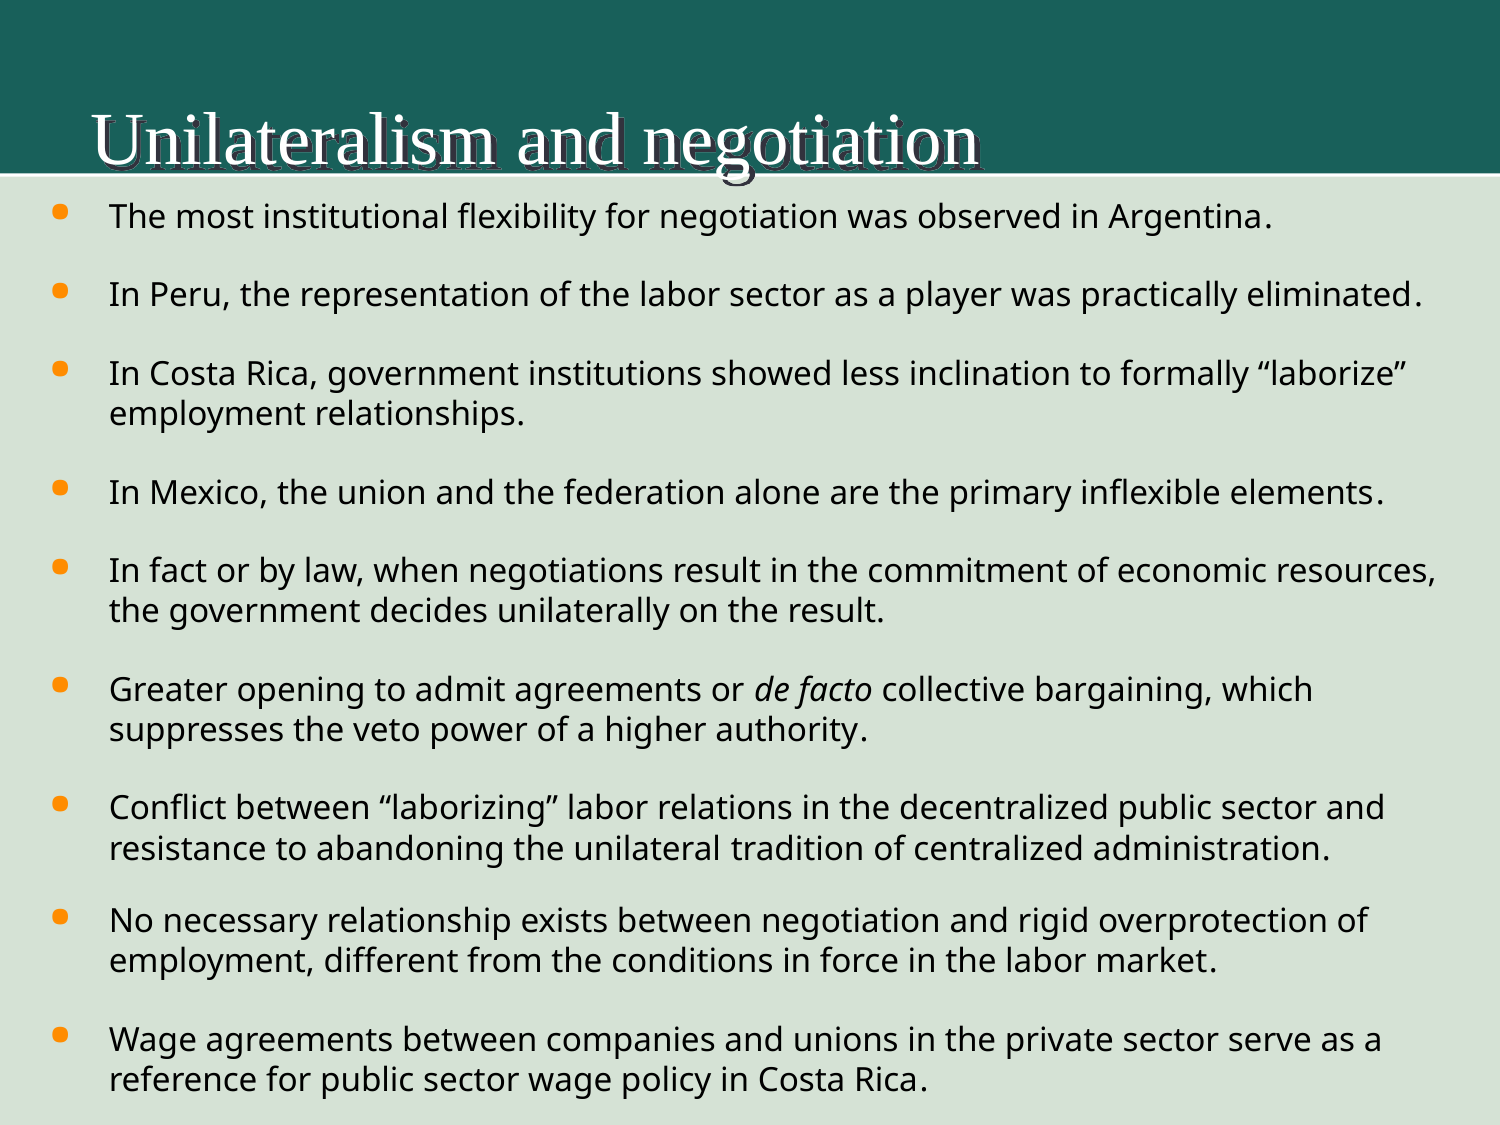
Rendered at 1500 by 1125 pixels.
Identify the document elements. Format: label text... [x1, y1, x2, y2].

title Unilateralism and negotiation [74, 0, 1438, 187]
list The most institutional flexibility for negotiation was observed in Argentina. In Peru, the representation of the labor sector as a player was practically eliminated. In Costa Rica, government institutions showed less inclination to formally “laborize” employment relationships. In Mexico, the union and the federation alone are the primary inflexible elements. In fact or by law, when negotiations result in the commitment of economic resources, the government decides unilaterally on the result. Greater opening to admit agreements or de facto collective bargaining, which suppresses the veto power of a higher authority. Conflict between “laborizing” labor relations in the decentralized public sector and resistance to abandoning the unilateral tradition of centralized administration. No necessary relationship exists between negotiation and rigid overprotection of employment, different from the conditions in force in the labor market. Wage agreements between companies and unions in the private sector serve as a reference for public sector wage policy in Costa Rica. [37, 187, 1463, 913]
